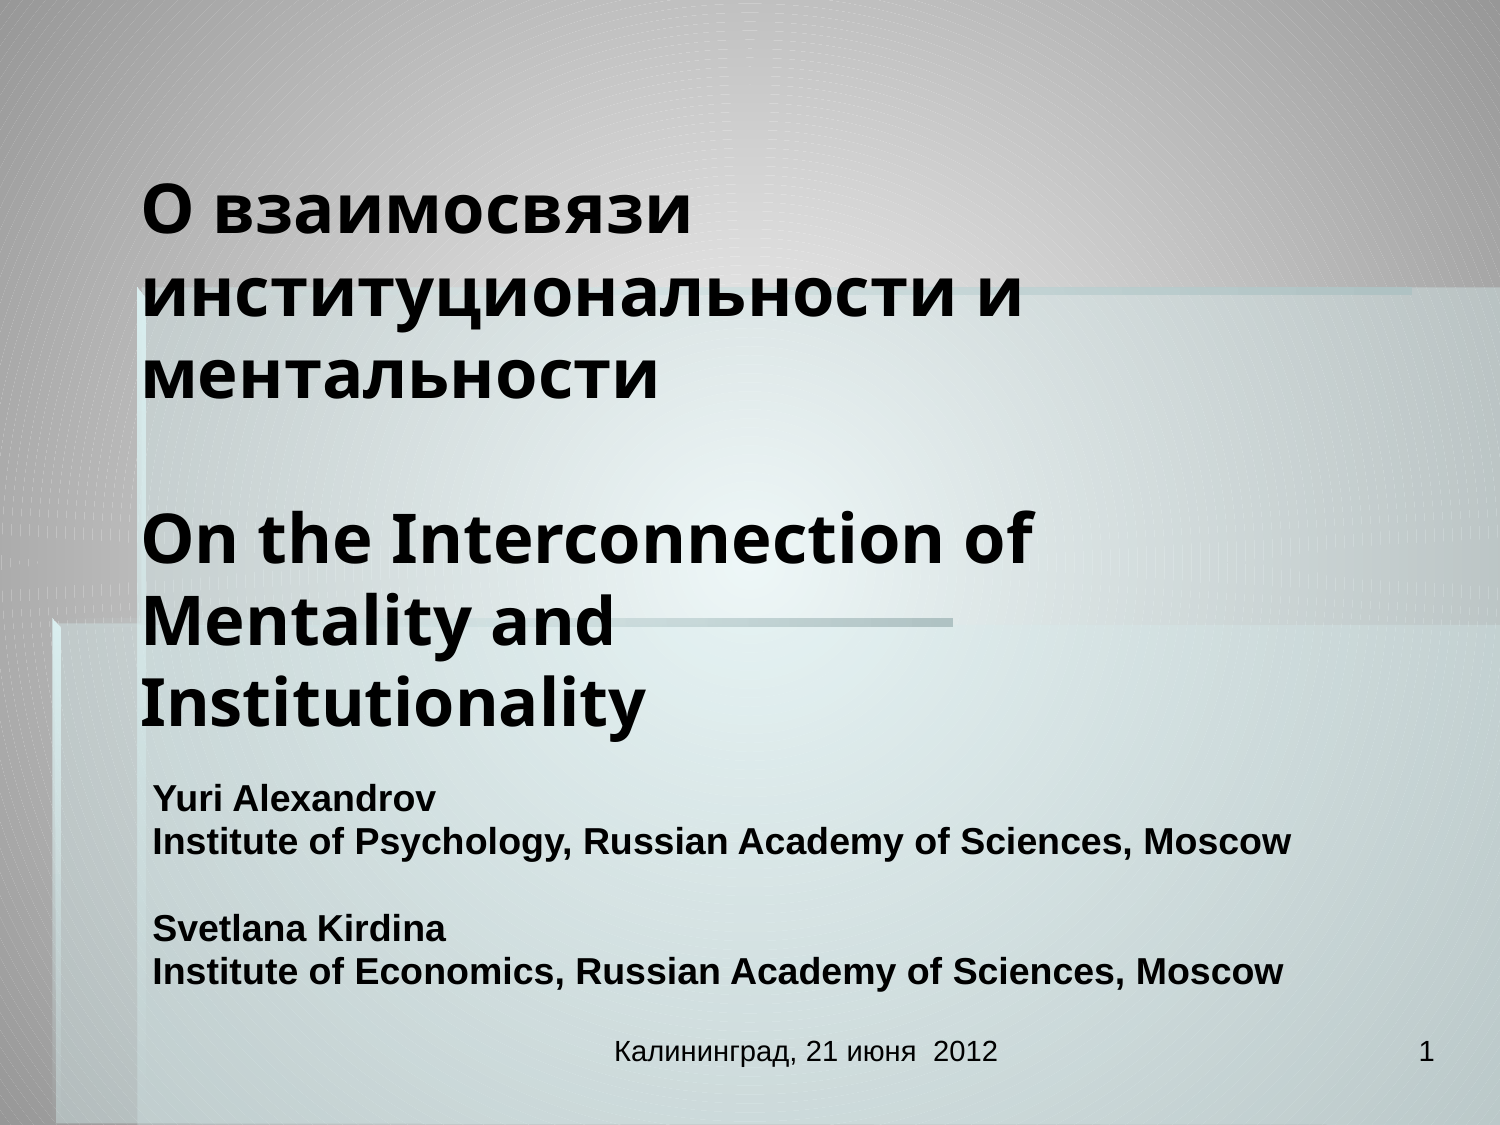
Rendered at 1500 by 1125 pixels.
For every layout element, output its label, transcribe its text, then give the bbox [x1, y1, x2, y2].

title О взаимосвязи институциональности и ментальности On the Interconnection of Mentality and Institutionality [124, 74, 1438, 763]
footer Калининград, 21 июня 2012 [568, 1024, 1045, 1103]
subtitle Yuri Alexandrov Institute of Psychology, Russian Academy of Sciences, Moscow Svetlana Kirdina Institute of Economics, Russian Academy of Sciences, Moscow Yuri Alexandrov Institute of Psiphology, Russian Academy of Sciences, Moscow Svetlana Kirdina Institute of Economics, Russian Academy of Sciences, Moscow [137, 774, 1401, 1001]
slide_number 1 [1137, 1024, 1451, 1103]
